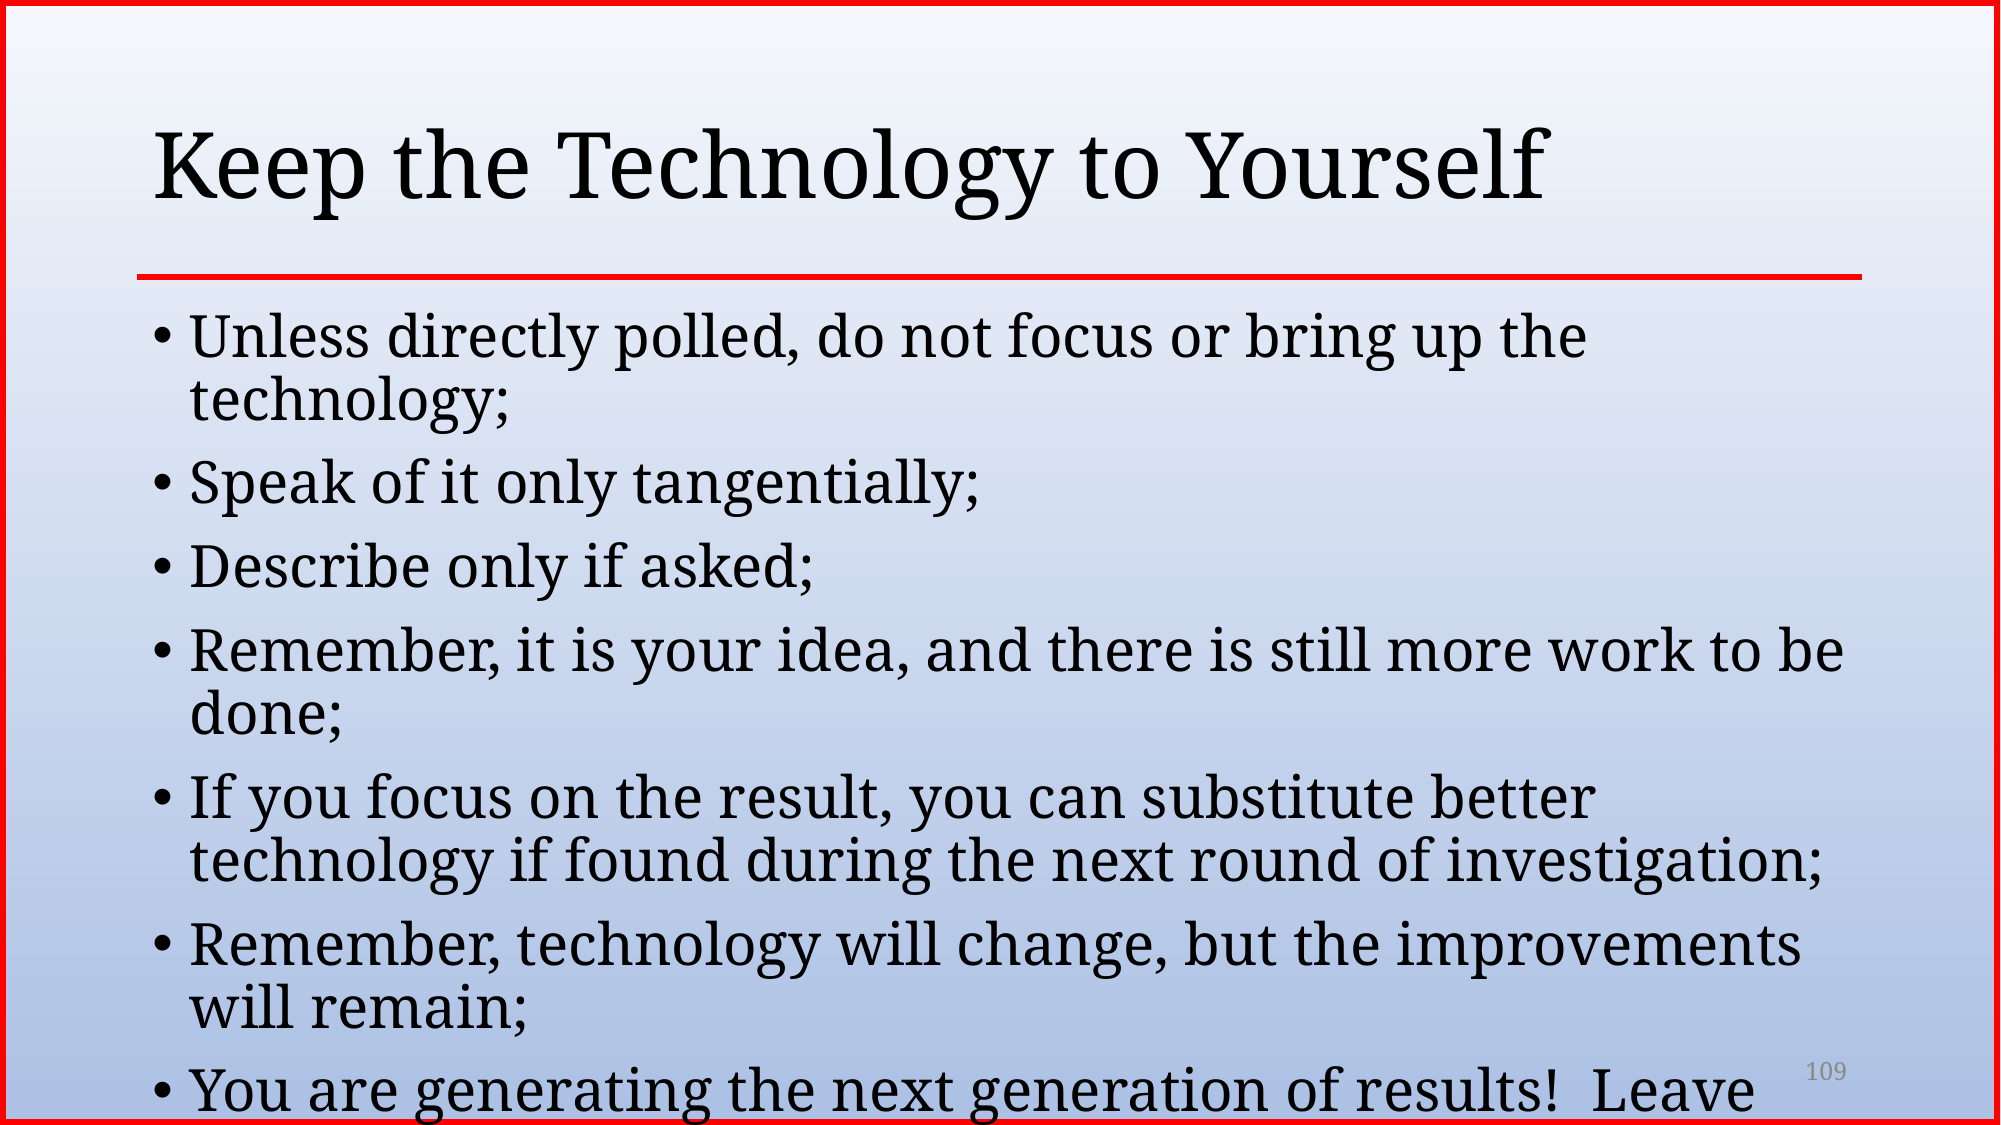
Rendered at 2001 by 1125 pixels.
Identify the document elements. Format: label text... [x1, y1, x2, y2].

slide_number 109 [1412, 1042, 1863, 1103]
list Unless directly polled, do not focus or bring up the technology; Speak of it only tangentially; Describe only if asked; Remember, it is your idea, and there is still more work to be done; If you focus on the result, you can substitute better technology if found during the next round of investigation; Remember, technology will change, but the improvements will remain; You are generating the next generation of results! Leave space to substitute the next generation of technology if needed! [137, 299, 1863, 1014]
title Keep the Technology to Yourself [137, 59, 1863, 278]
